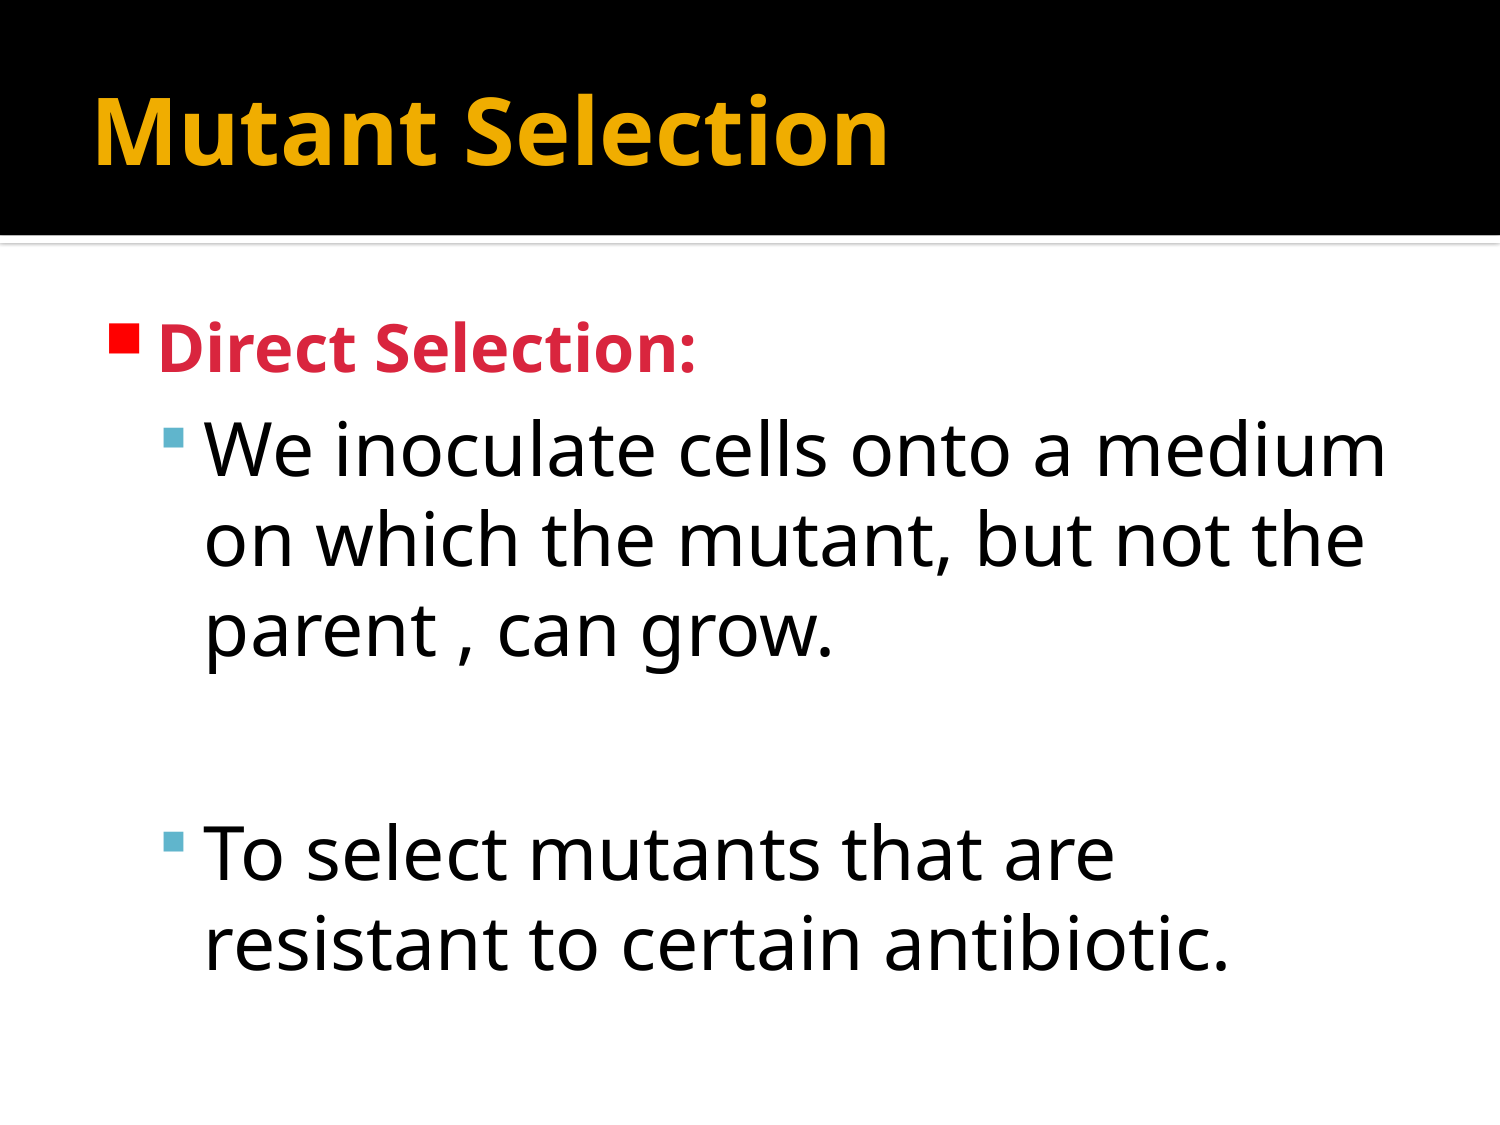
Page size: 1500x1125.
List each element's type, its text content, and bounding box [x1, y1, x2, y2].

list Direct Selection: We inoculate cells onto a medium on which the mutant, but not the parent , can grow. To select mutants that are resistant to certain antibiotic. [75, 291, 1425, 1050]
title Mutant Selection [75, 25, 1425, 231]
